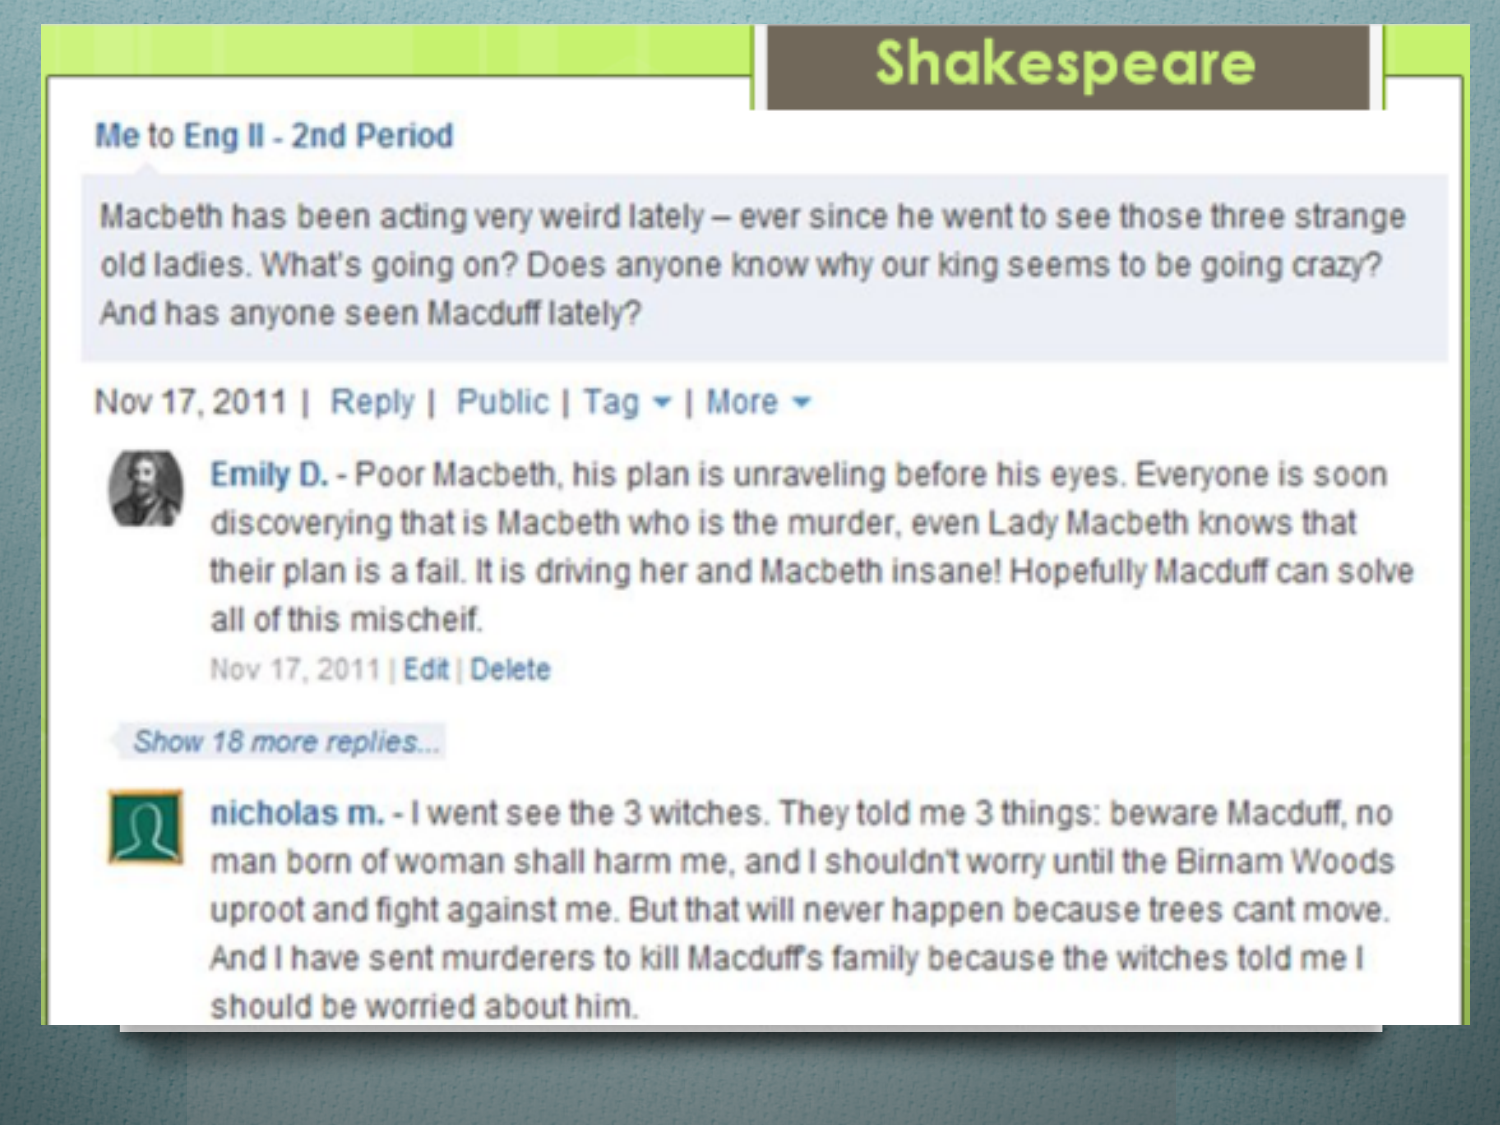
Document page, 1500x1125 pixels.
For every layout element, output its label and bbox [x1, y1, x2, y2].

picture [40, 24, 1470, 1026]
